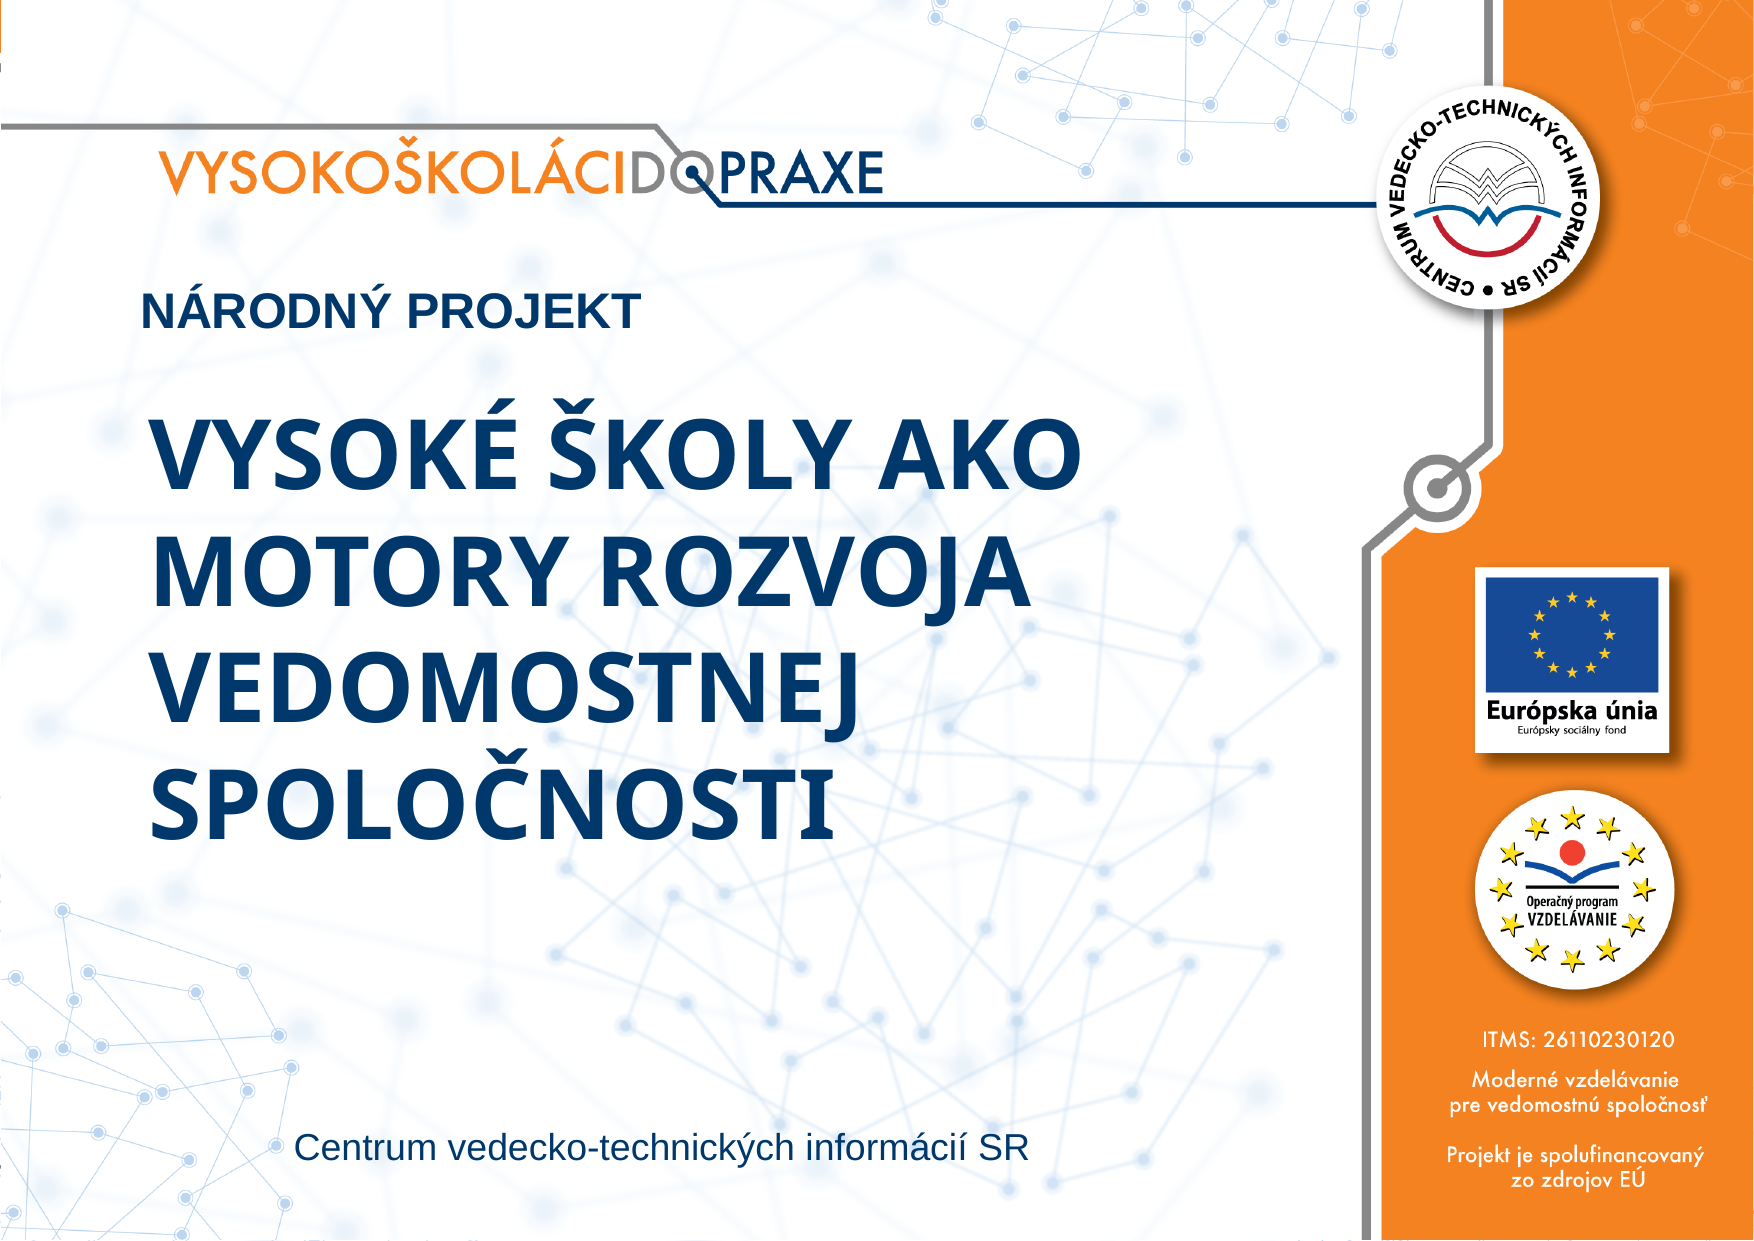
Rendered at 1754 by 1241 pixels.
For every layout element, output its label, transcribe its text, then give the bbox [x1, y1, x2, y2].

title VYSOKÉ ŠKOLY AKO MOTORY ROZVOJA VEDOMOSTNEJ SPOLOČNOSTI [130, 383, 1359, 1023]
picture [0, 0, 1754, 1241]
text_box Centrum vedecko-technických informácií SR [278, 1054, 1046, 1241]
subtitle NÁRODNÝ PROJEKT [108, 270, 1337, 365]
